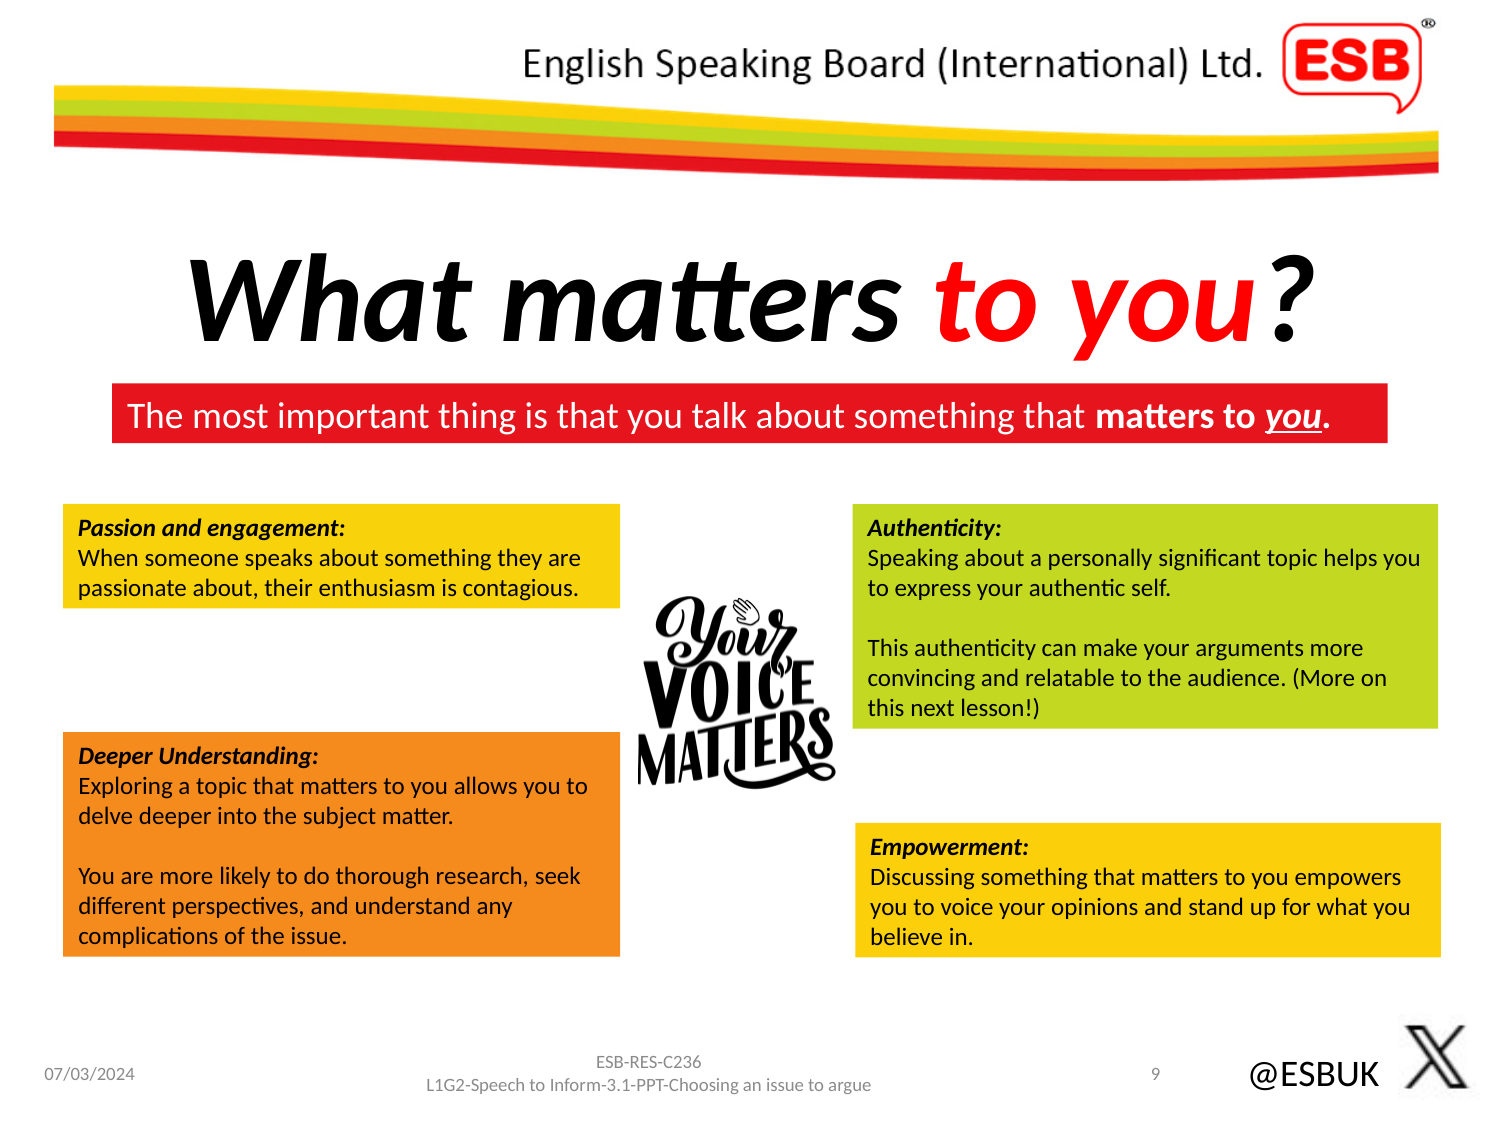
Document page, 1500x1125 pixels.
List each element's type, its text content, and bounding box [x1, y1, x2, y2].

text_box Deeper Understanding: Exploring a topic that matters to you allows you to delve deeper into the subject matter. You are more likely to do thorough research, seek different perspectives, and understand any complications of the issue. [63, 732, 621, 957]
text_box The most important thing is that you talk about something that matters to you. [112, 383, 1388, 444]
text_box What matters to you? [58, 208, 1442, 374]
slide_number 9 [930, 1042, 1176, 1103]
text_box Passion and engagement: When someone speaks about something they are passionate about, their enthusiasm is contagious. [63, 503, 621, 609]
picture [0, 0, 1500, 189]
text_box Empowerment: Discussing something that matters to you empowers you to voice your opinions and stand up for what you believe in. [855, 822, 1441, 958]
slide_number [29, 1042, 367, 1103]
picture [626, 571, 846, 803]
picture [1398, 1013, 1480, 1102]
text_box Authenticity: Speaking about a personally significant topic helps you to express your authentic self. This authenticity can make your arguments more convincing and relatable to the audience. (More on this next lesson!) [852, 504, 1439, 729]
footer ESB-RES-C236 L1G2-Speech to Inform-3.1-PPT-Choosing an issue to argue [395, 1042, 902, 1103]
